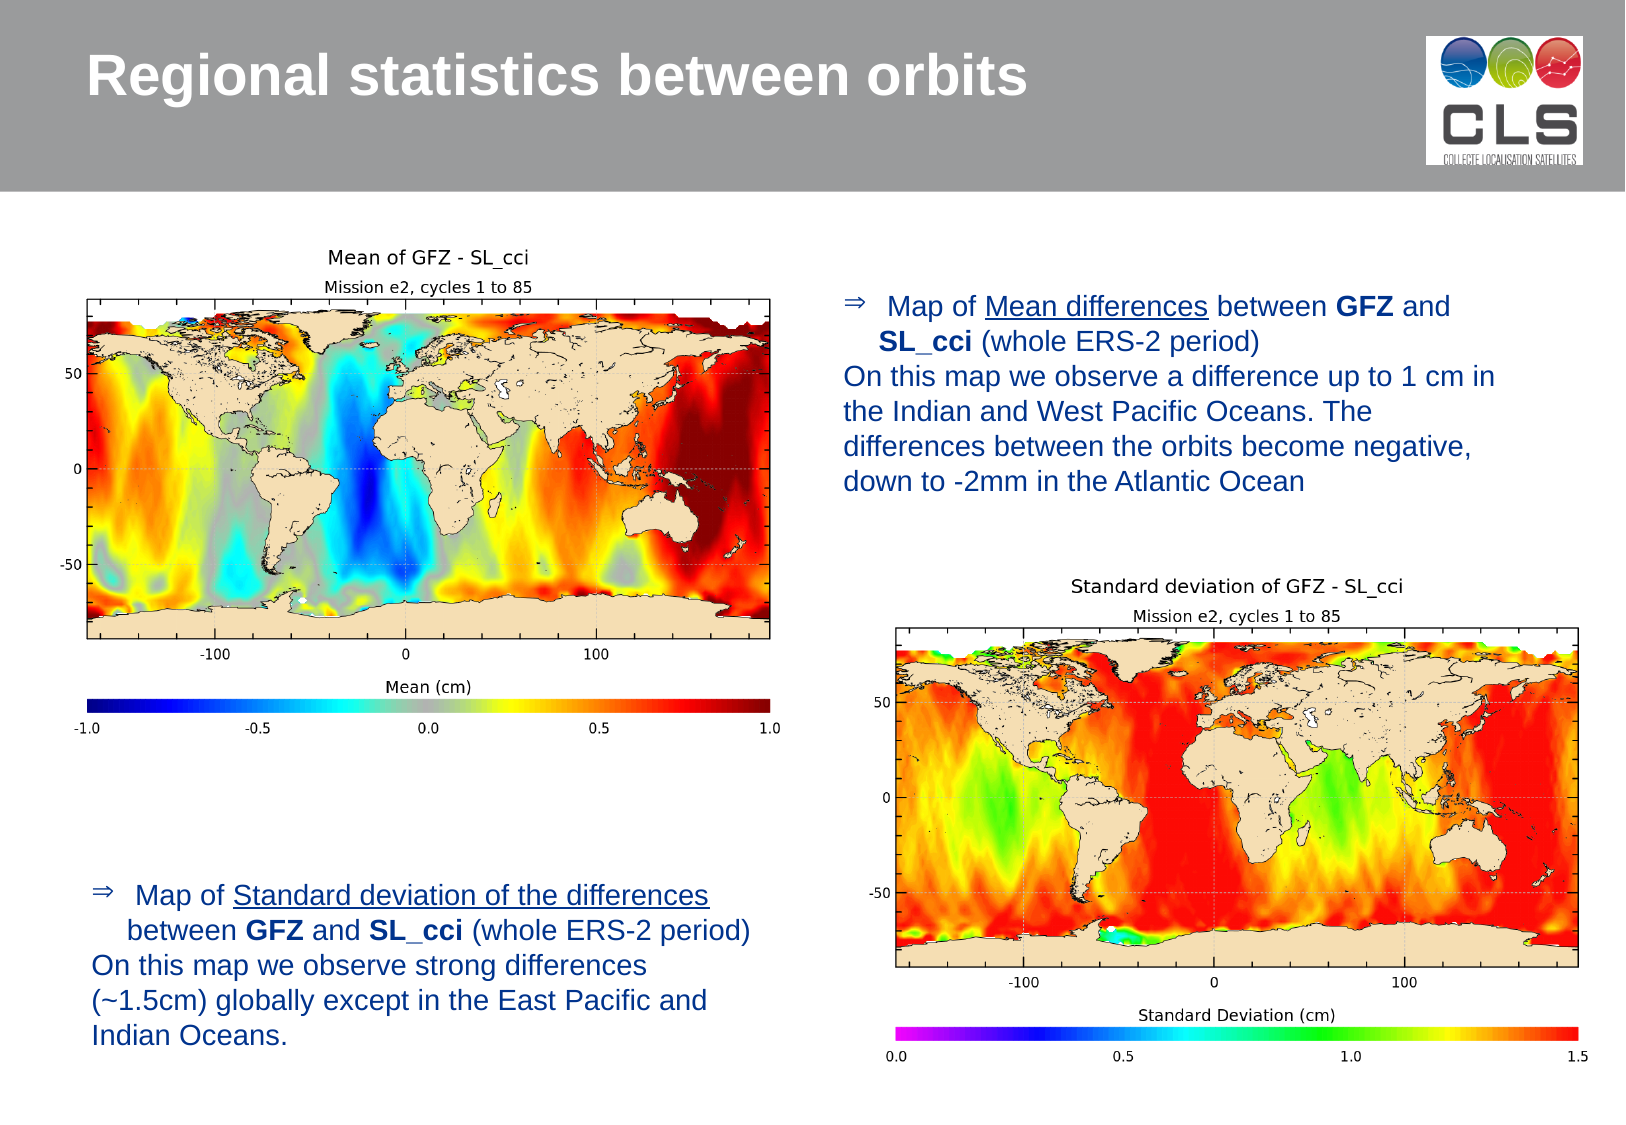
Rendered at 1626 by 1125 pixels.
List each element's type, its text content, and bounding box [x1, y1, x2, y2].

text_box Map of Standard deviation of the differences between GFZ and SL_cci (whole ERS-2 period) On this map we observe strong differences (~1.5cm) globally except in the East Pacific and Indian Oceans. [76, 869, 786, 1059]
picture [3, 225, 810, 762]
text_box Regional statistics between orbits [71, 40, 1479, 172]
text_box Map of Mean differences between GFZ and SL_cci (whole ERS-2 period) On this map we observe a difference up to 1 cm in the Indian and West Pacific Oceans. The differences between the orbits become negative, down to -2mm in the Atlantic Ocean [828, 279, 1538, 505]
picture [811, 553, 1619, 1091]
picture [1426, 36, 1583, 165]
